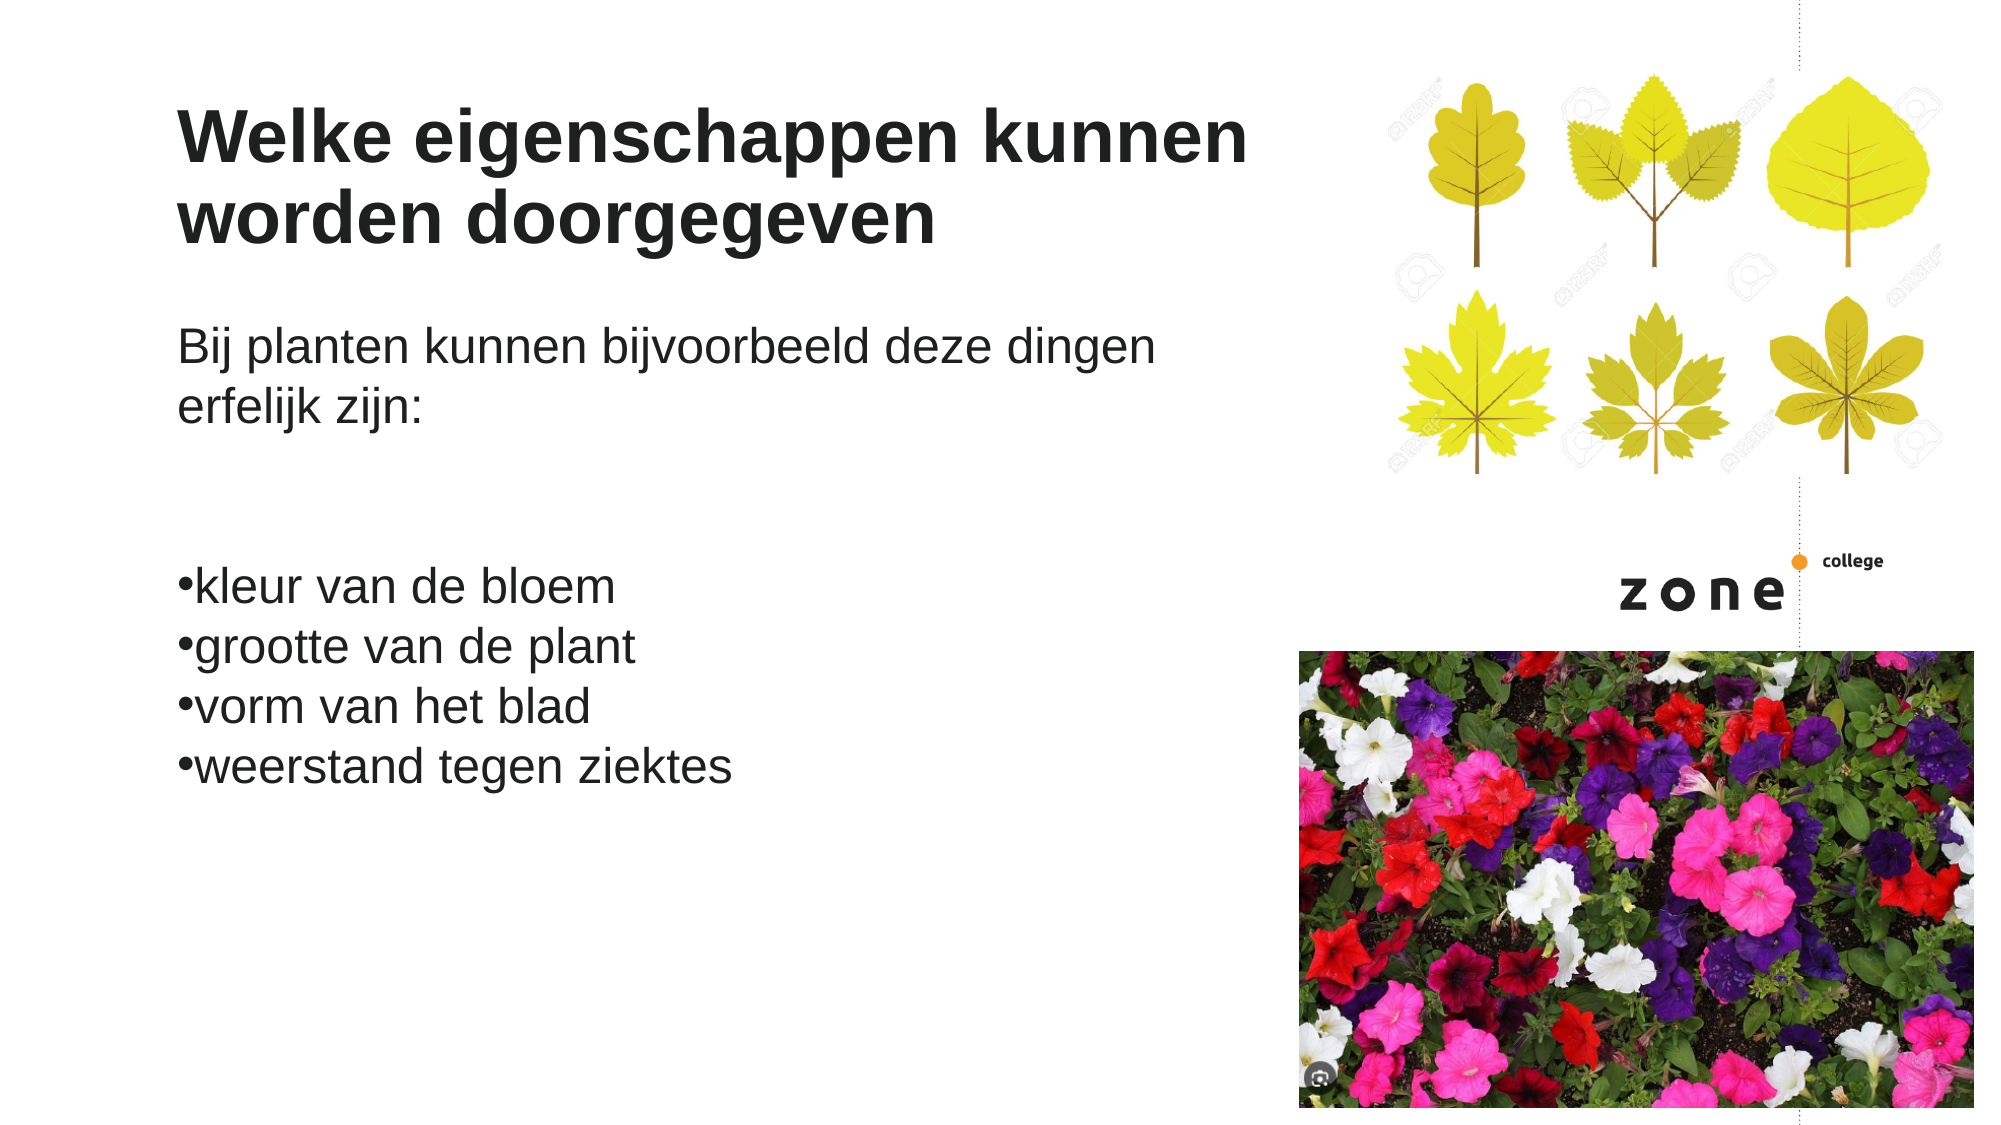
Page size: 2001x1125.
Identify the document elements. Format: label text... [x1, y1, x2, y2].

title Welke eigenschappen kunnen worden doorgegeven [177, 97, 1381, 261]
picture [1299, 0, 2001, 1125]
list Bij planten kunnen bijvoorbeeld deze dingen erfelijk zijn: kleur van de bloem grootte van de plant vorm van het blad weerstand tegen ziektes [177, 313, 1269, 1091]
